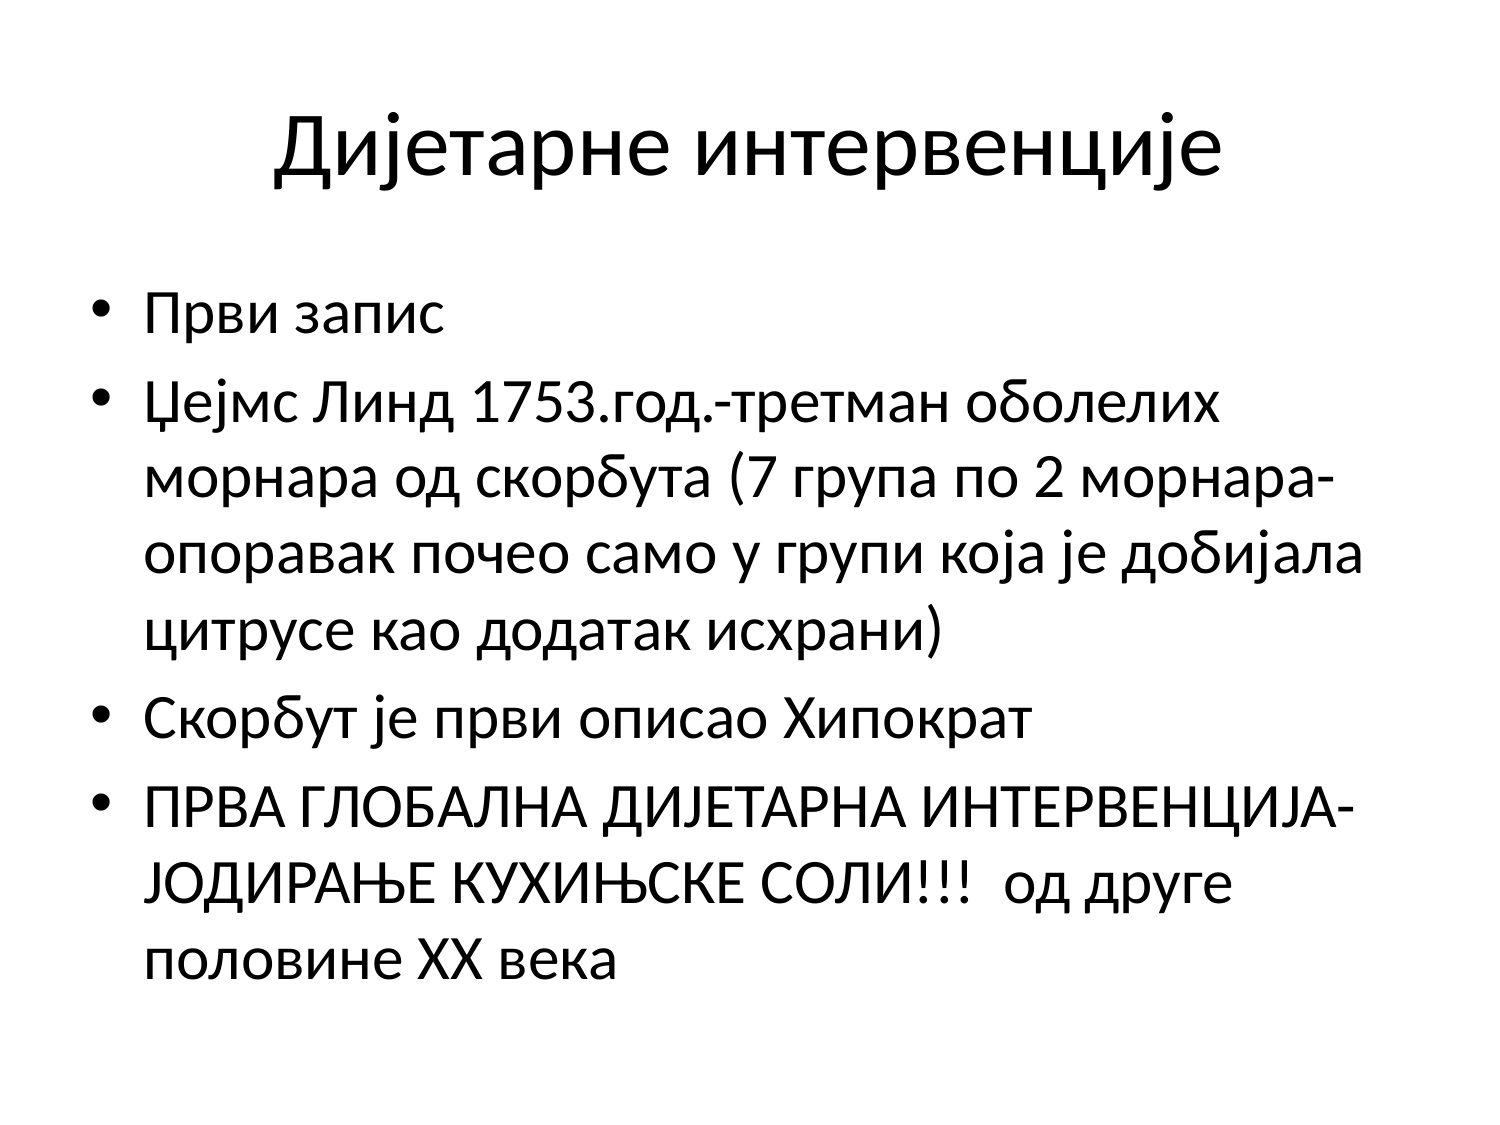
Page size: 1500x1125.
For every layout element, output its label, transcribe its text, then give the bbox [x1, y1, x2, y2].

title Дијетарне интервенције [75, 45, 1425, 233]
list Први запис Џејмс Линд 1753.год.-третман оболелих морнара од скорбута (7 група по 2 морнара-опоравак почео само у групи која је добијала цитрусе као додатак исхрани) Скорбут је први описао Хипократ ПРВА ГЛОБАЛНА ДИЈЕТАРНА ИНТЕРВЕНЦИЈА-ЈОДИРАЊЕ КУХИЊСКЕ СОЛИ!!! од друге половине ХХ века [75, 262, 1425, 1005]
